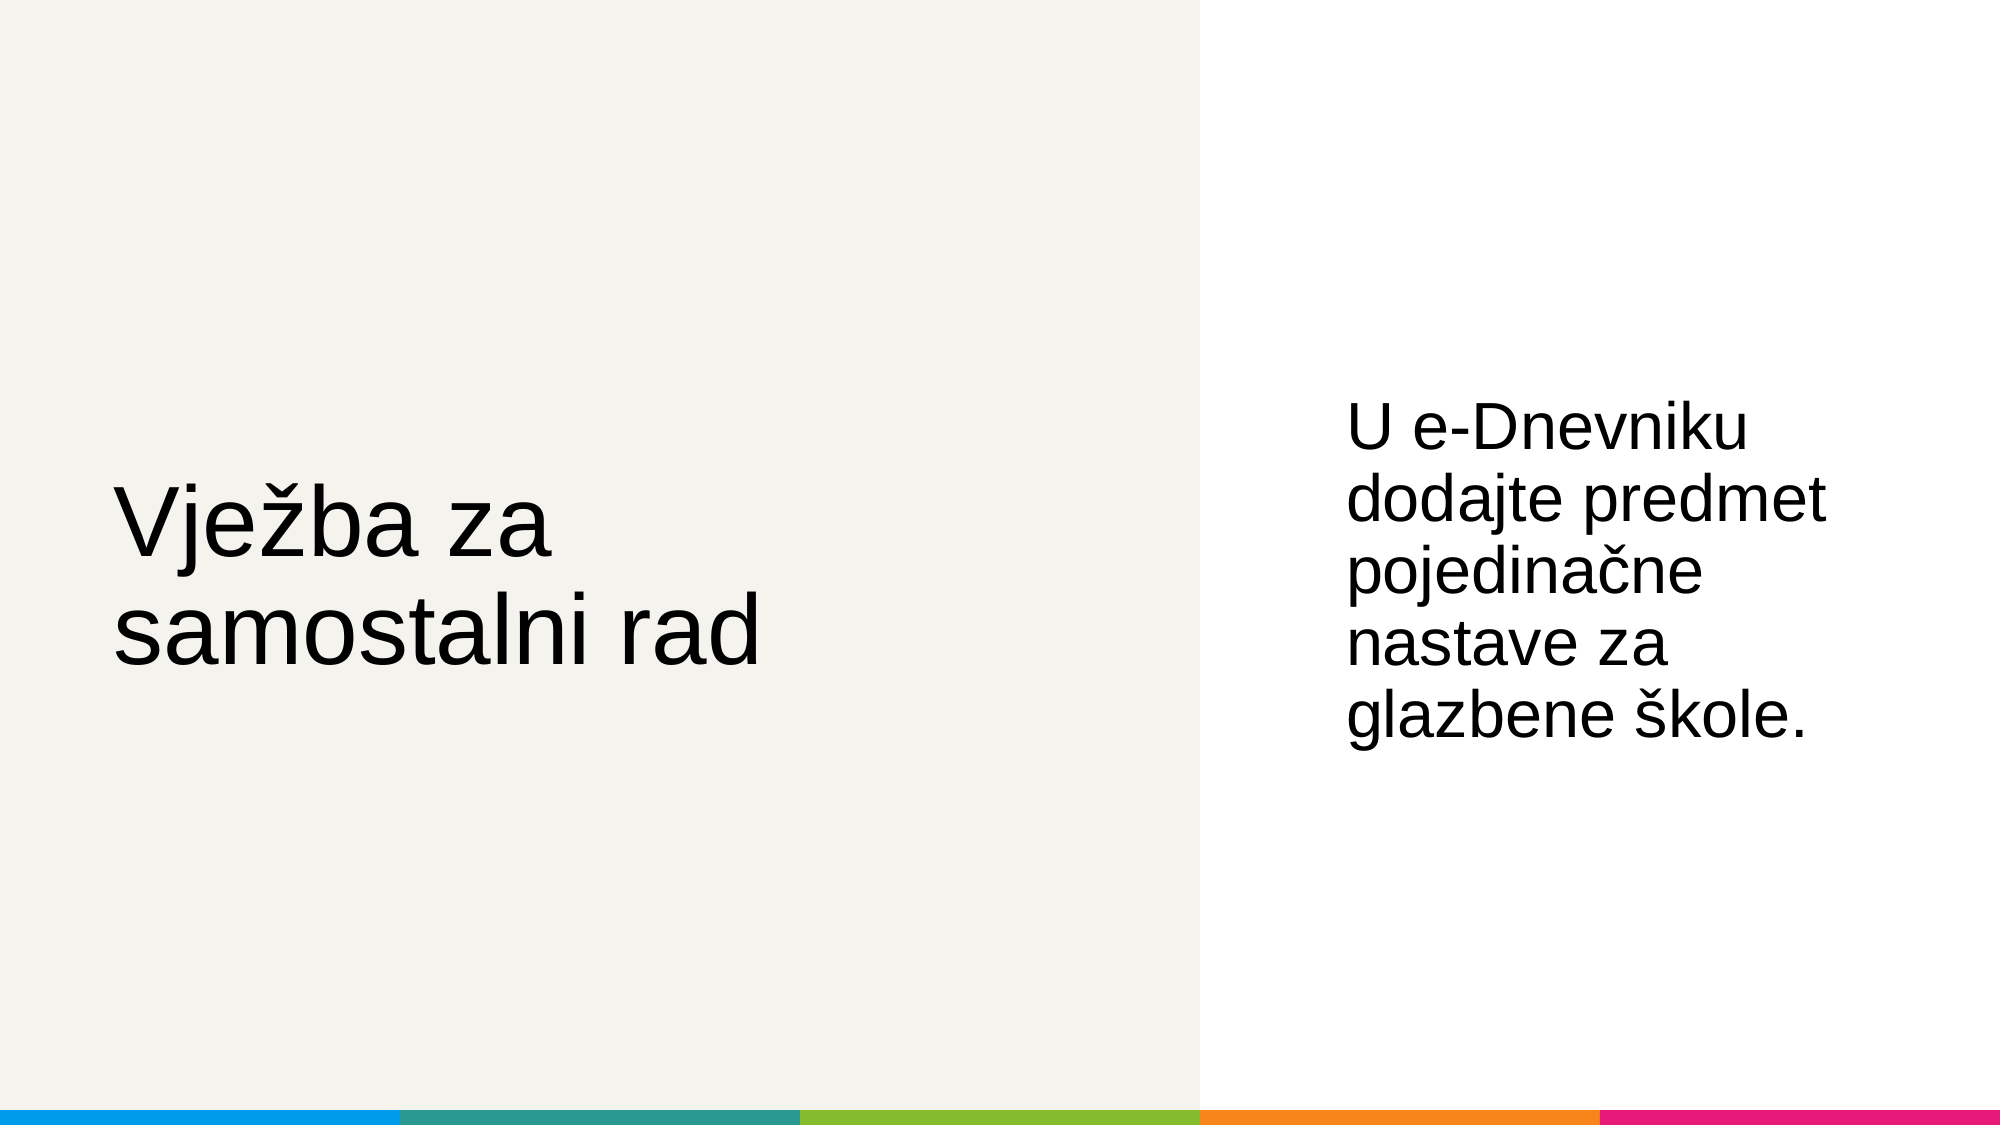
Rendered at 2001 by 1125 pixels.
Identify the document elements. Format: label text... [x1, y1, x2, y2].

title Vježba za samostalni rad [98, 431, 837, 694]
list U e-Dnevniku dodajte predmet pojedinačne nastave za glazbene škole. [1256, 127, 1902, 1017]
